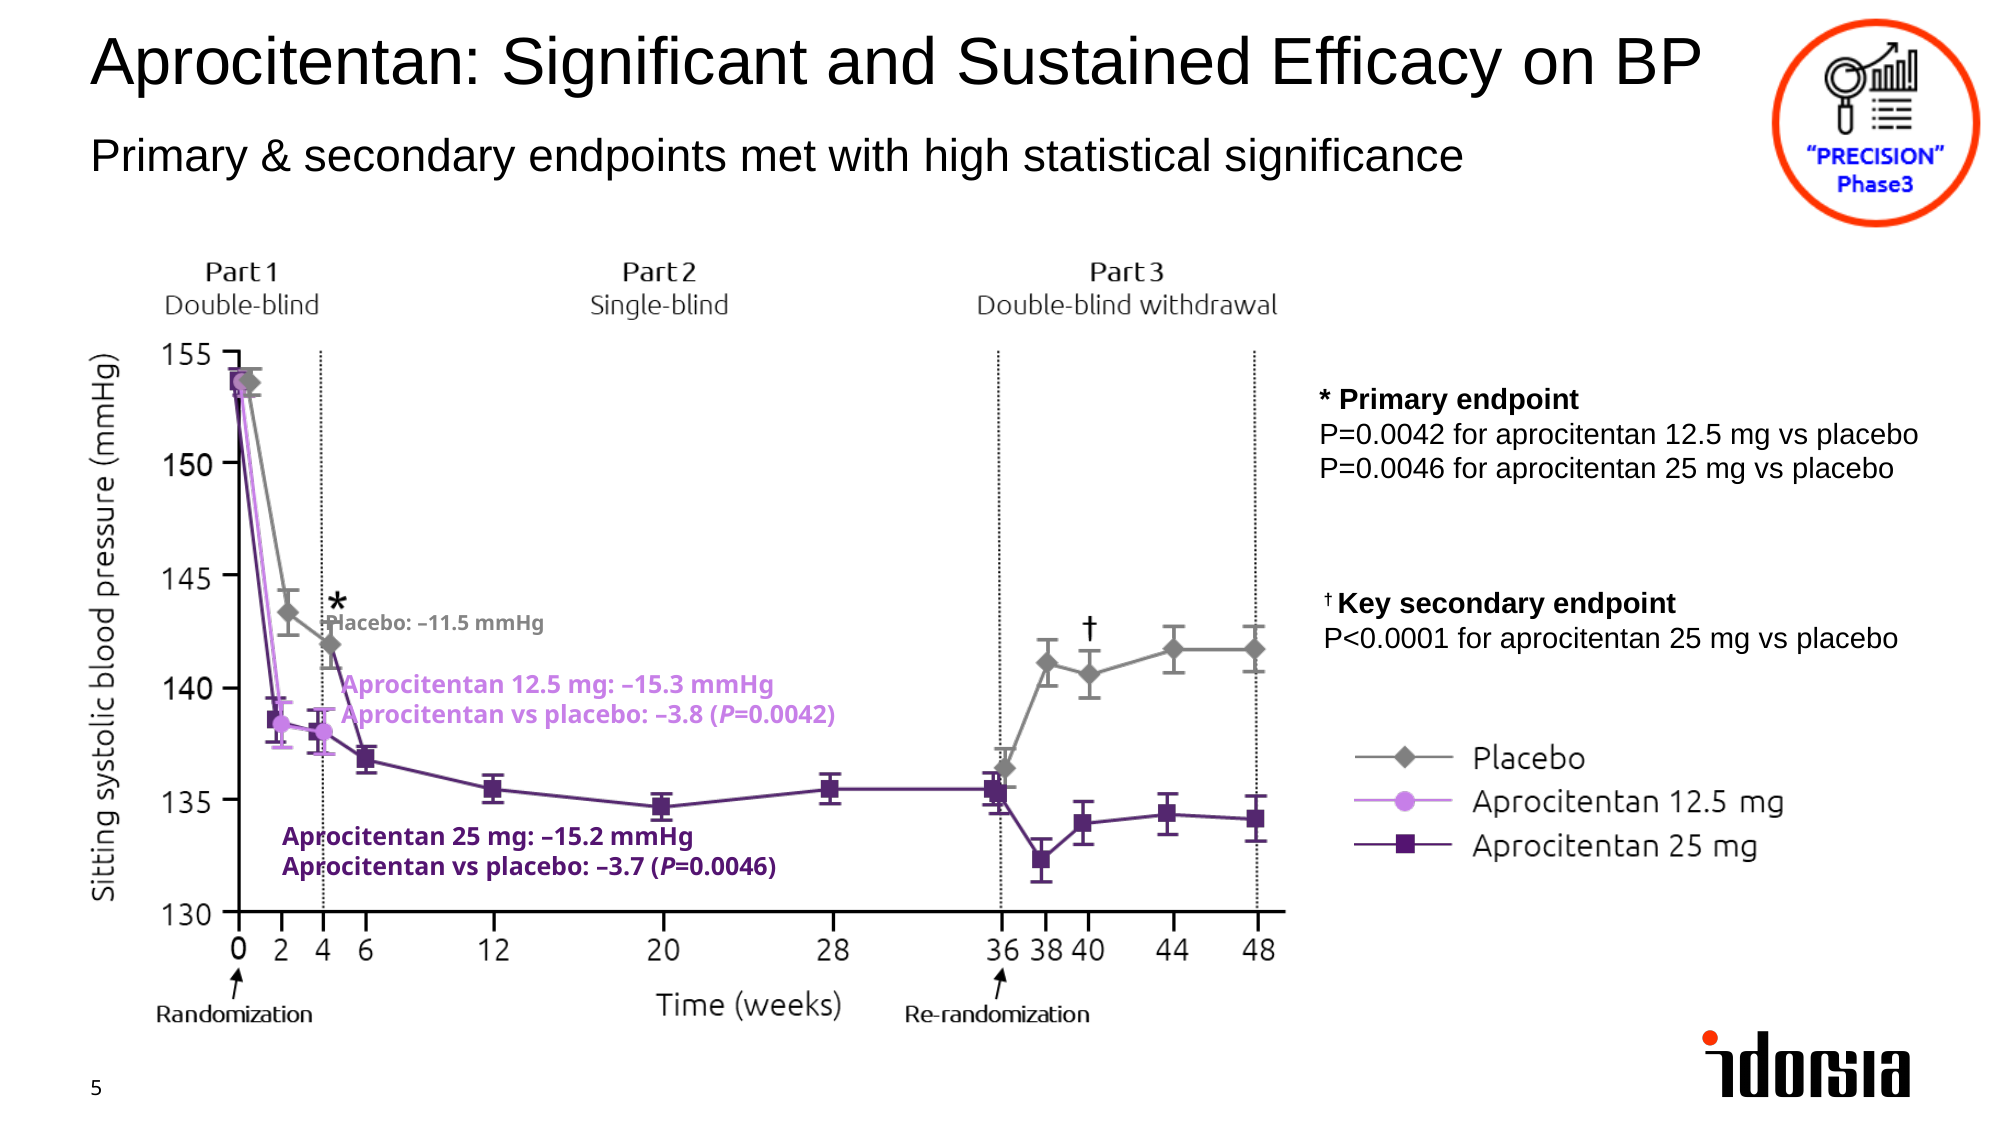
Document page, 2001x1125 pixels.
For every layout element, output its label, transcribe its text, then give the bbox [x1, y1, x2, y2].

picture [1354, 726, 1805, 882]
title Aprocitentan: Significant and Sustained Efficacy on BP [90, 27, 1755, 119]
text_box † Key secondary endpoint P<0.0001 for aprocitentan 25 mg vs placebo [1317, 578, 2000, 661]
picture [1677, 1026, 1938, 1108]
picture [1755, 16, 1982, 232]
text_box * Primary endpoint P=0.0042 for aprocitentan 12.5 mg vs placebo P=0.0046 for aprocitentan 25 mg vs placebo [1313, 374, 2000, 491]
picture [70, 245, 1296, 1041]
slide_number 5 [90, 1074, 150, 1104]
list Primary & secondary endpoints met with high statistical significance [90, 125, 1755, 209]
